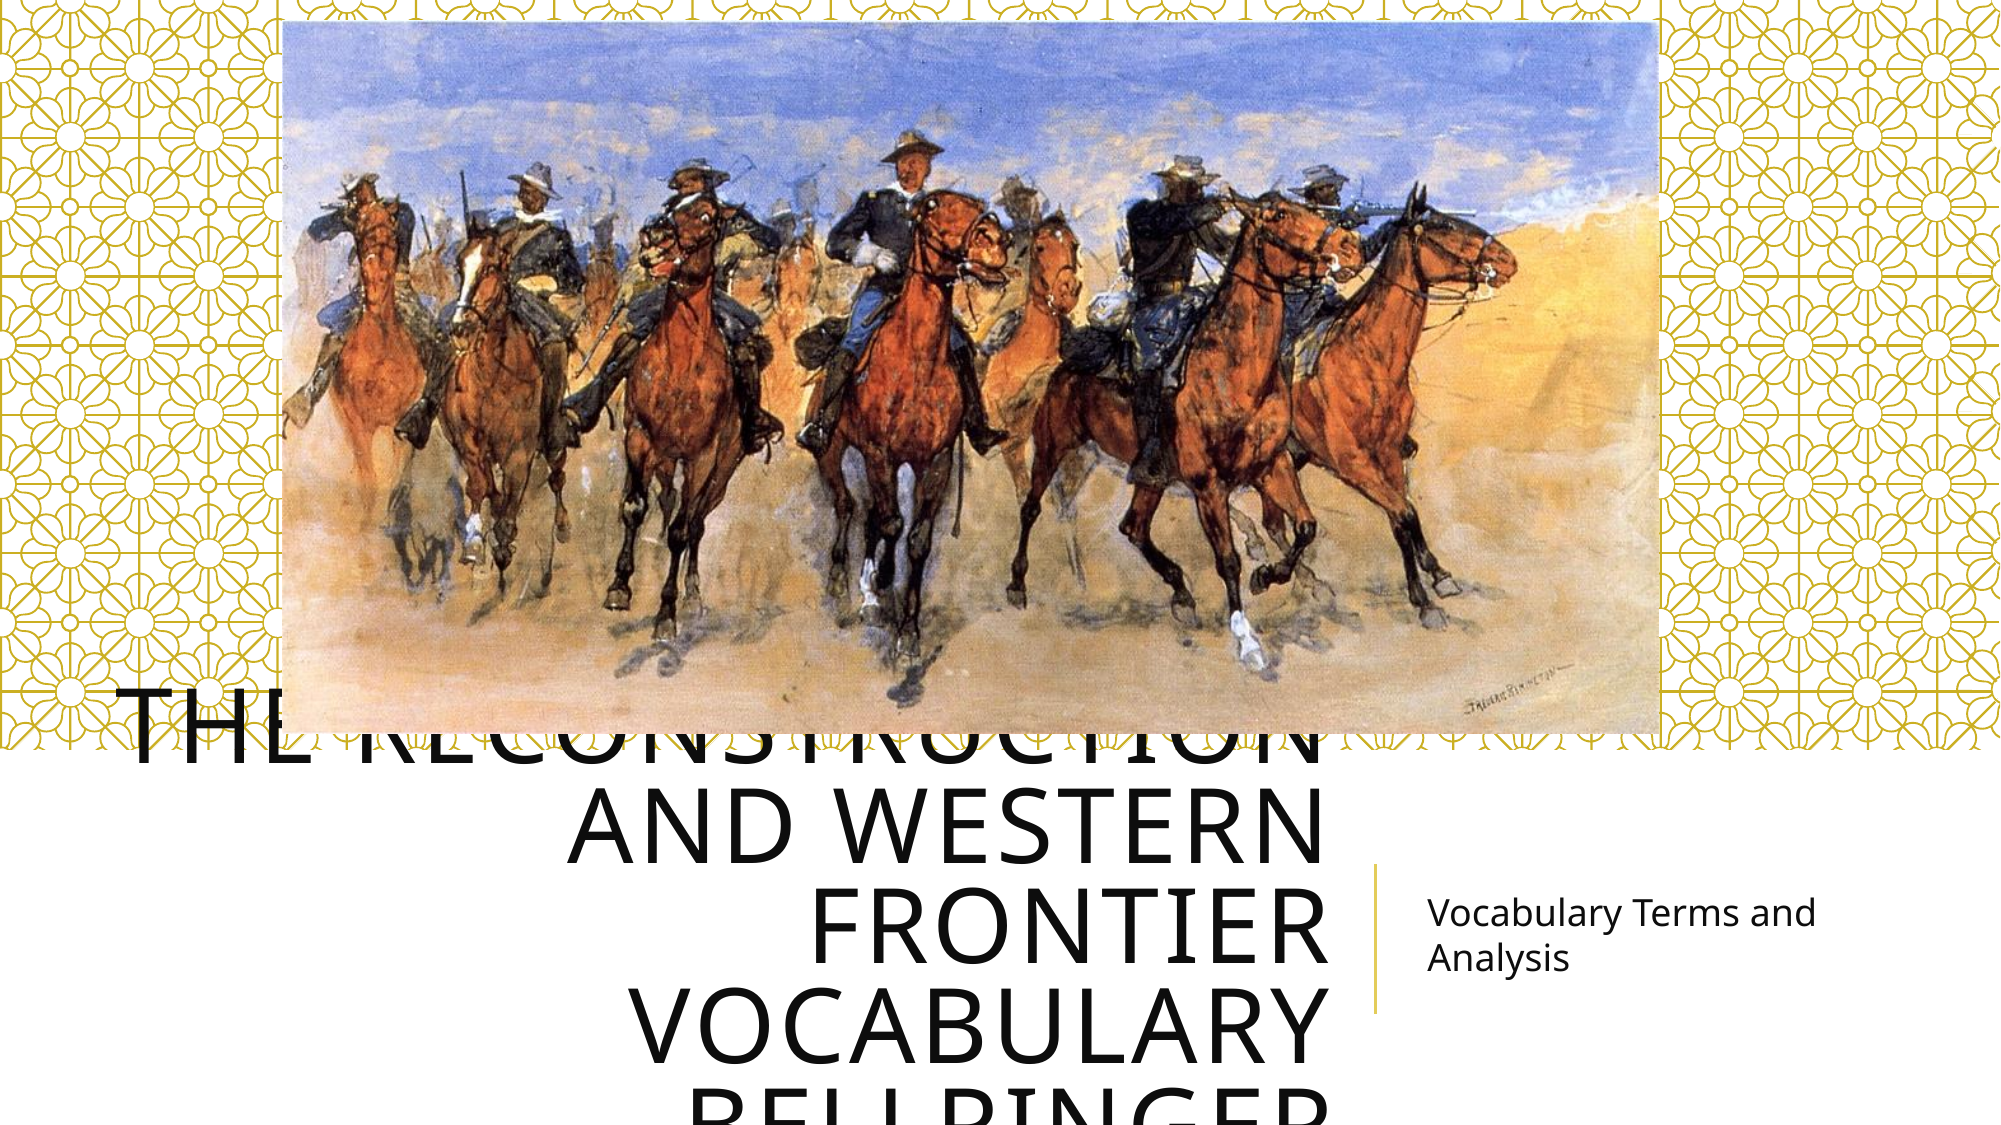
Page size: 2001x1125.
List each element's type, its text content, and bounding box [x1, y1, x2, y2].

picture [282, 19, 1659, 734]
title The Reconstruction and Western Frontier Vocabulary Bellringer [75, 813, 1350, 1054]
subtitle Vocabulary Terms and Analysis [1412, 813, 1938, 1054]
